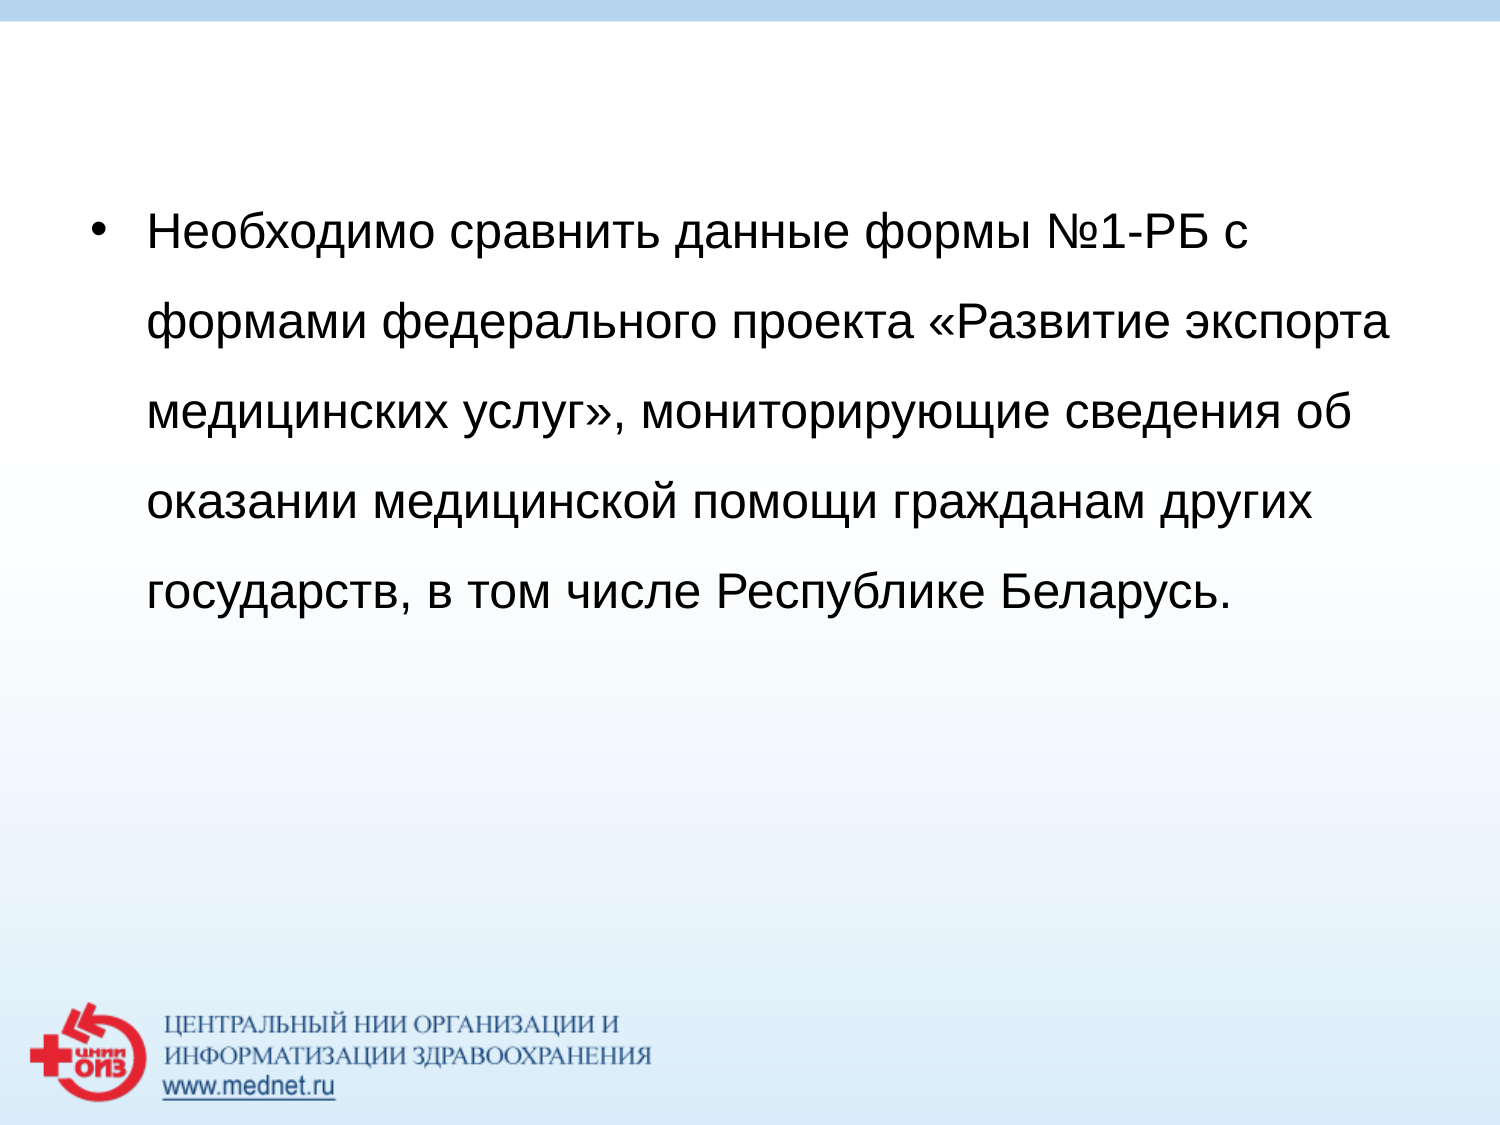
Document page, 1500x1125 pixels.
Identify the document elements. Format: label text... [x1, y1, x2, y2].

picture [0, 0, 1500, 1125]
list Необходимо сравнить данные формы №1-РБ с формами федерального проекта «Развитие экспорта медицинских услуг», мониторирующие сведения об оказании медицинской помощи гражданам других государств, в том числе Республике Беларусь. [75, 160, 1412, 963]
